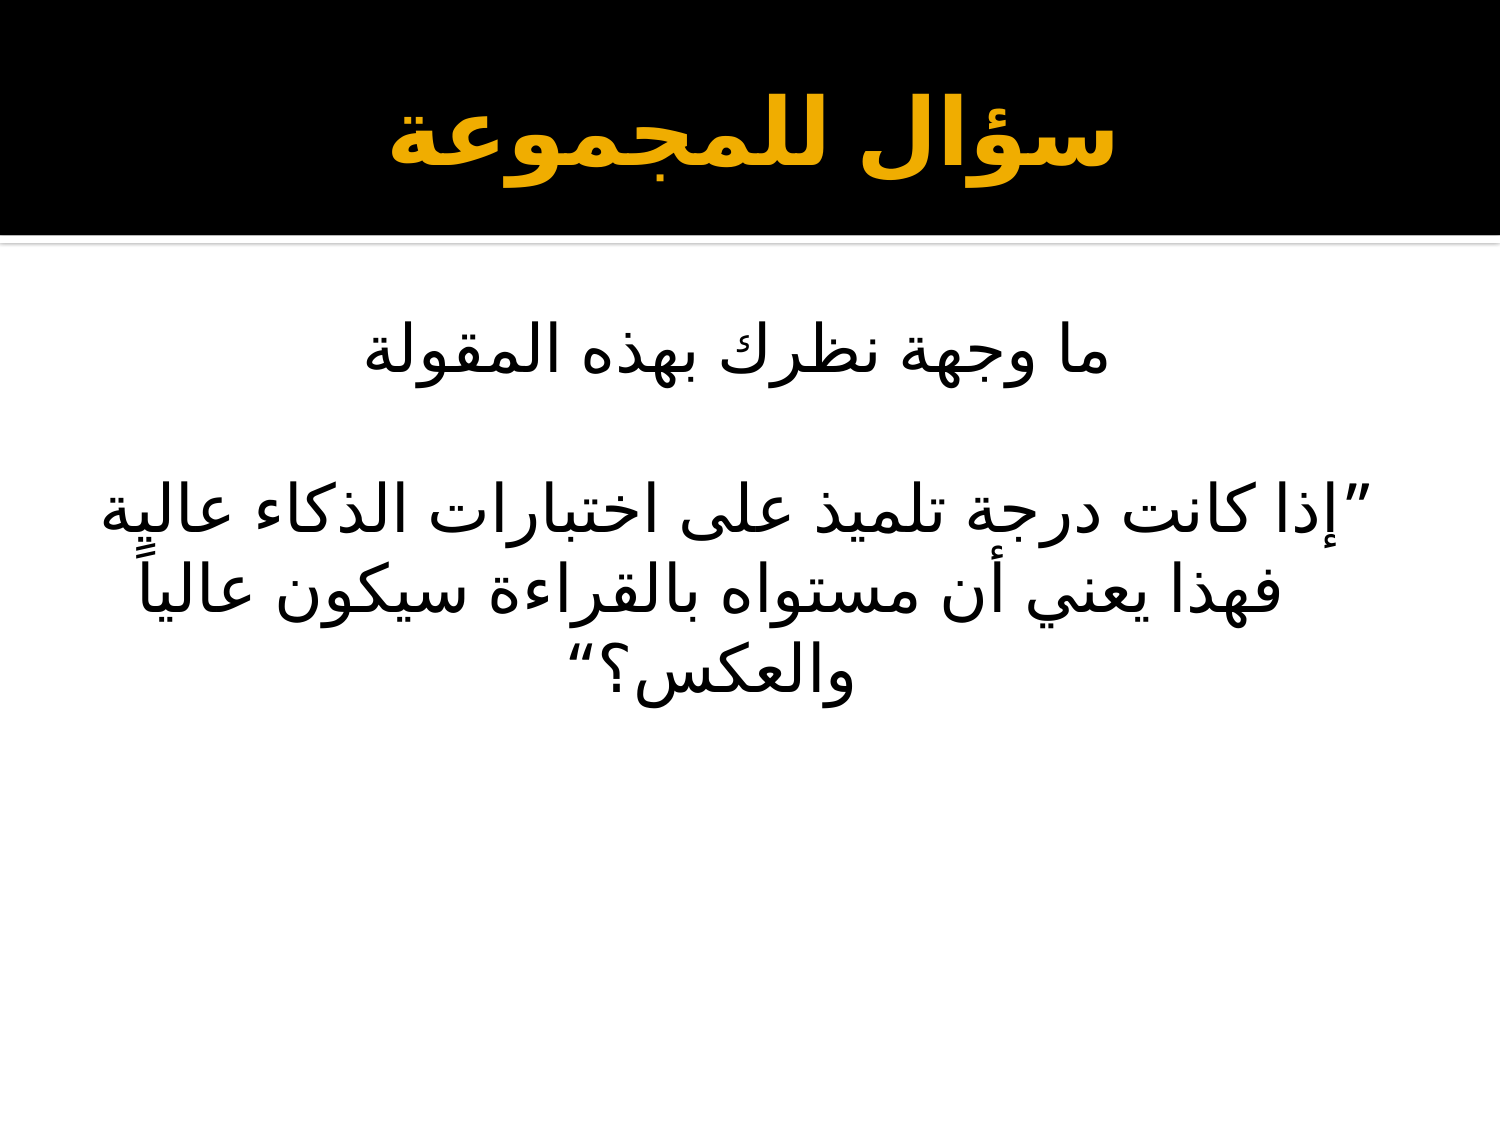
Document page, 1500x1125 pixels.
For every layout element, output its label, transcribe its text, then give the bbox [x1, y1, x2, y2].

title سؤال للمجموعة [75, 25, 1425, 231]
list ما وجهة نظرك بهذه المقولة ”إذا كانت درجة تلميذ على اختبارات الذكاء عالية فهذا يعني أن مستواه بالقراءة سيكون عالياً والعكس؟“ [75, 291, 1425, 1050]
